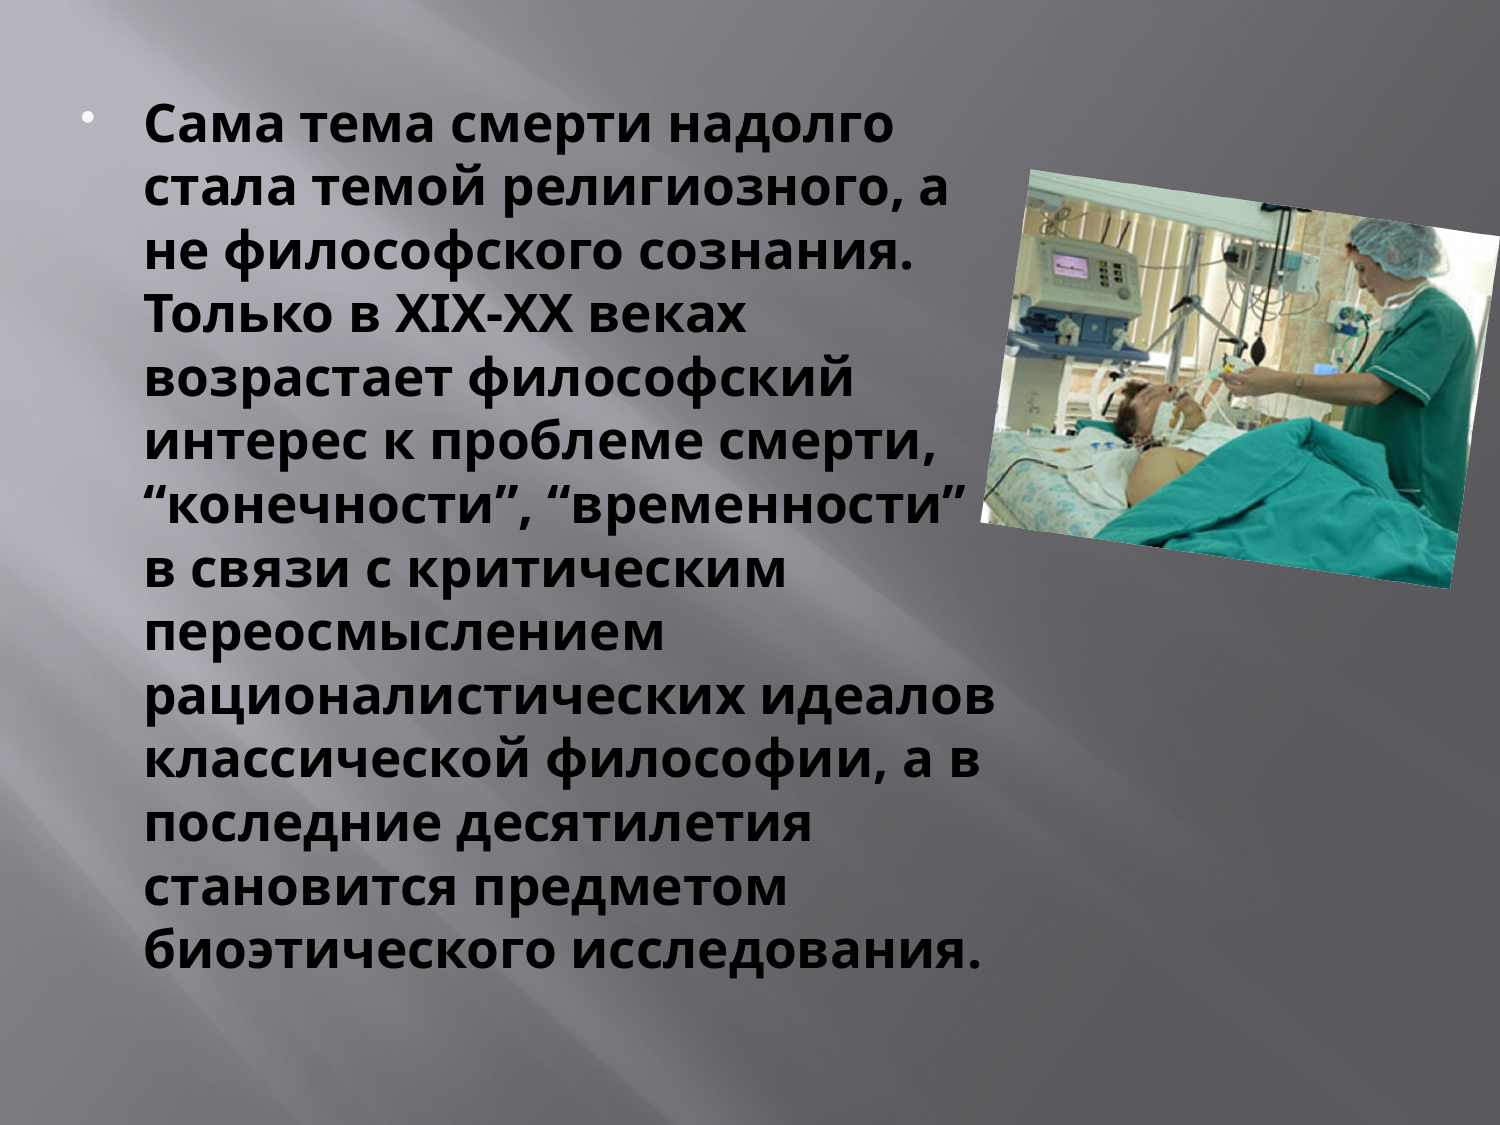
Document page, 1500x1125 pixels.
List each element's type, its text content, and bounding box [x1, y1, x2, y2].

list Сама тема смерти надолго стала темой религиозного, а не философского сознания. Только в XIX-XX веках возрастает философский интерес к проблеме смерти, “конечности”, “временности” в связи с критическим переосмыслением рационалистических идеалов классической философии, а в последние десятилетия становится предметом биоэтического исследования. [46, 82, 1015, 1079]
picture [981, 170, 1499, 589]
